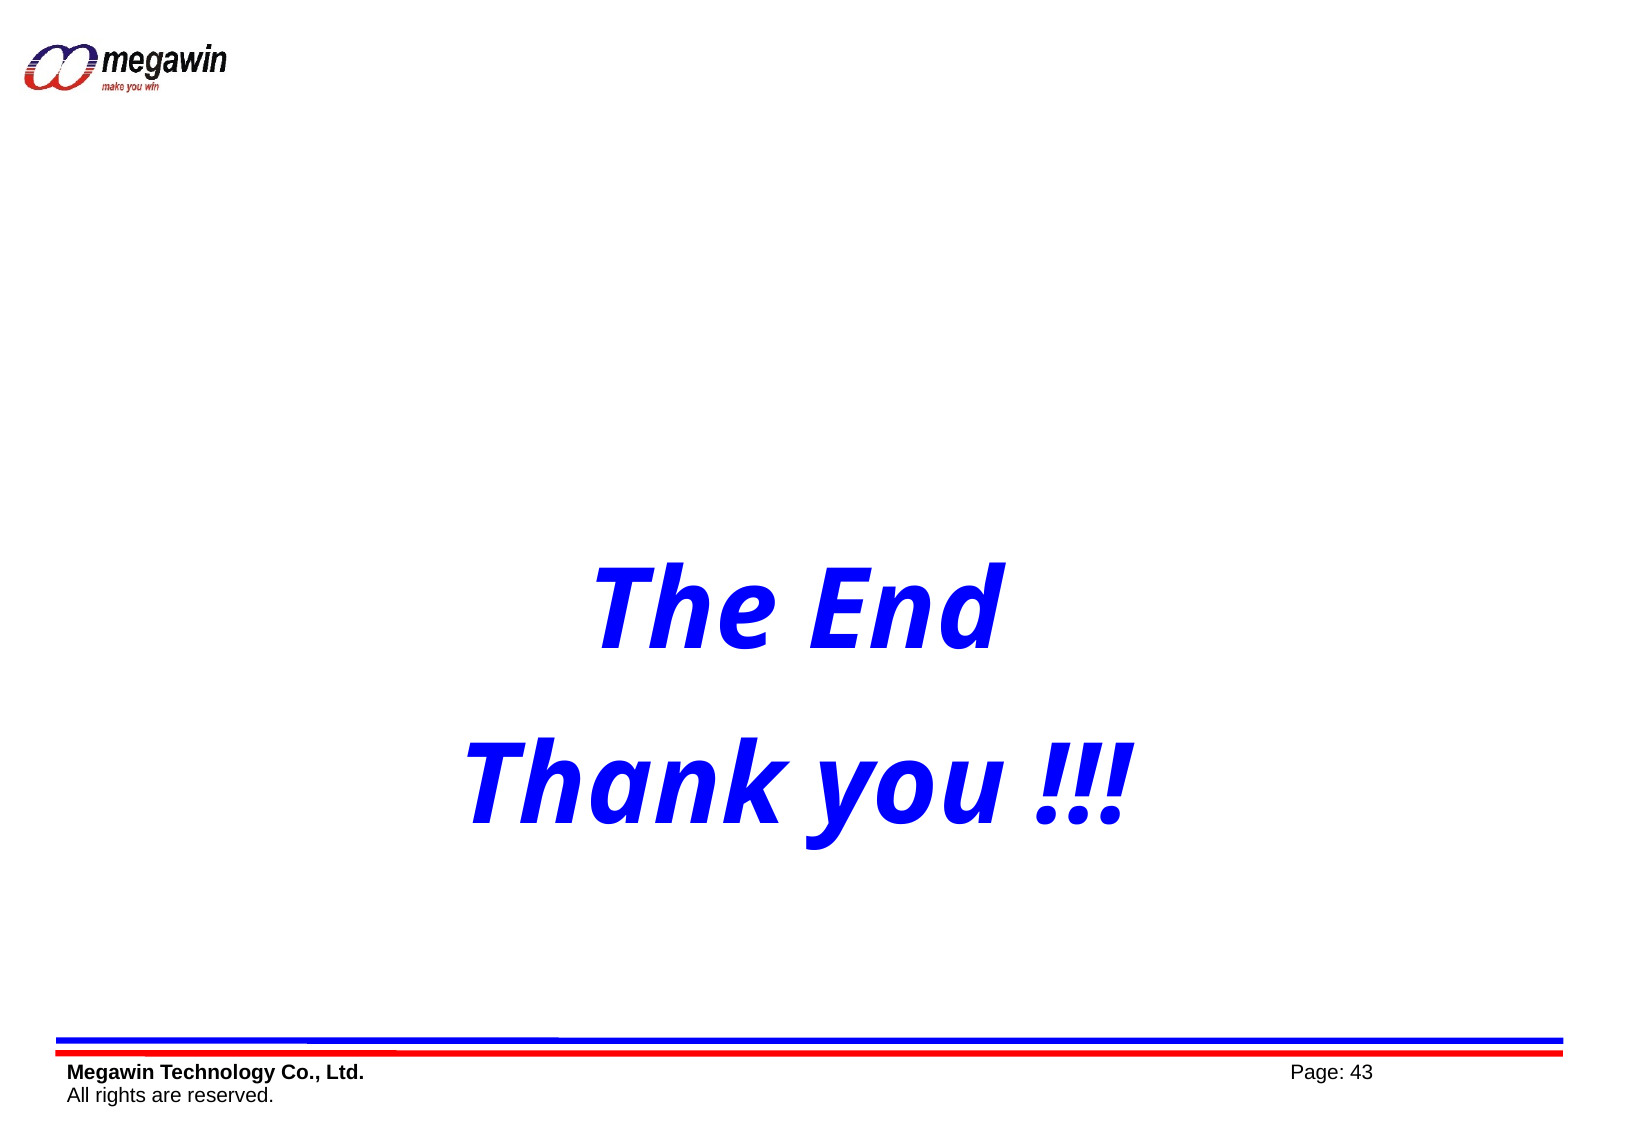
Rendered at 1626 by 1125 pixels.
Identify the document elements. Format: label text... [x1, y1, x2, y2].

picture [19, 37, 231, 97]
list The End Thank you !!! [35, 348, 1556, 957]
